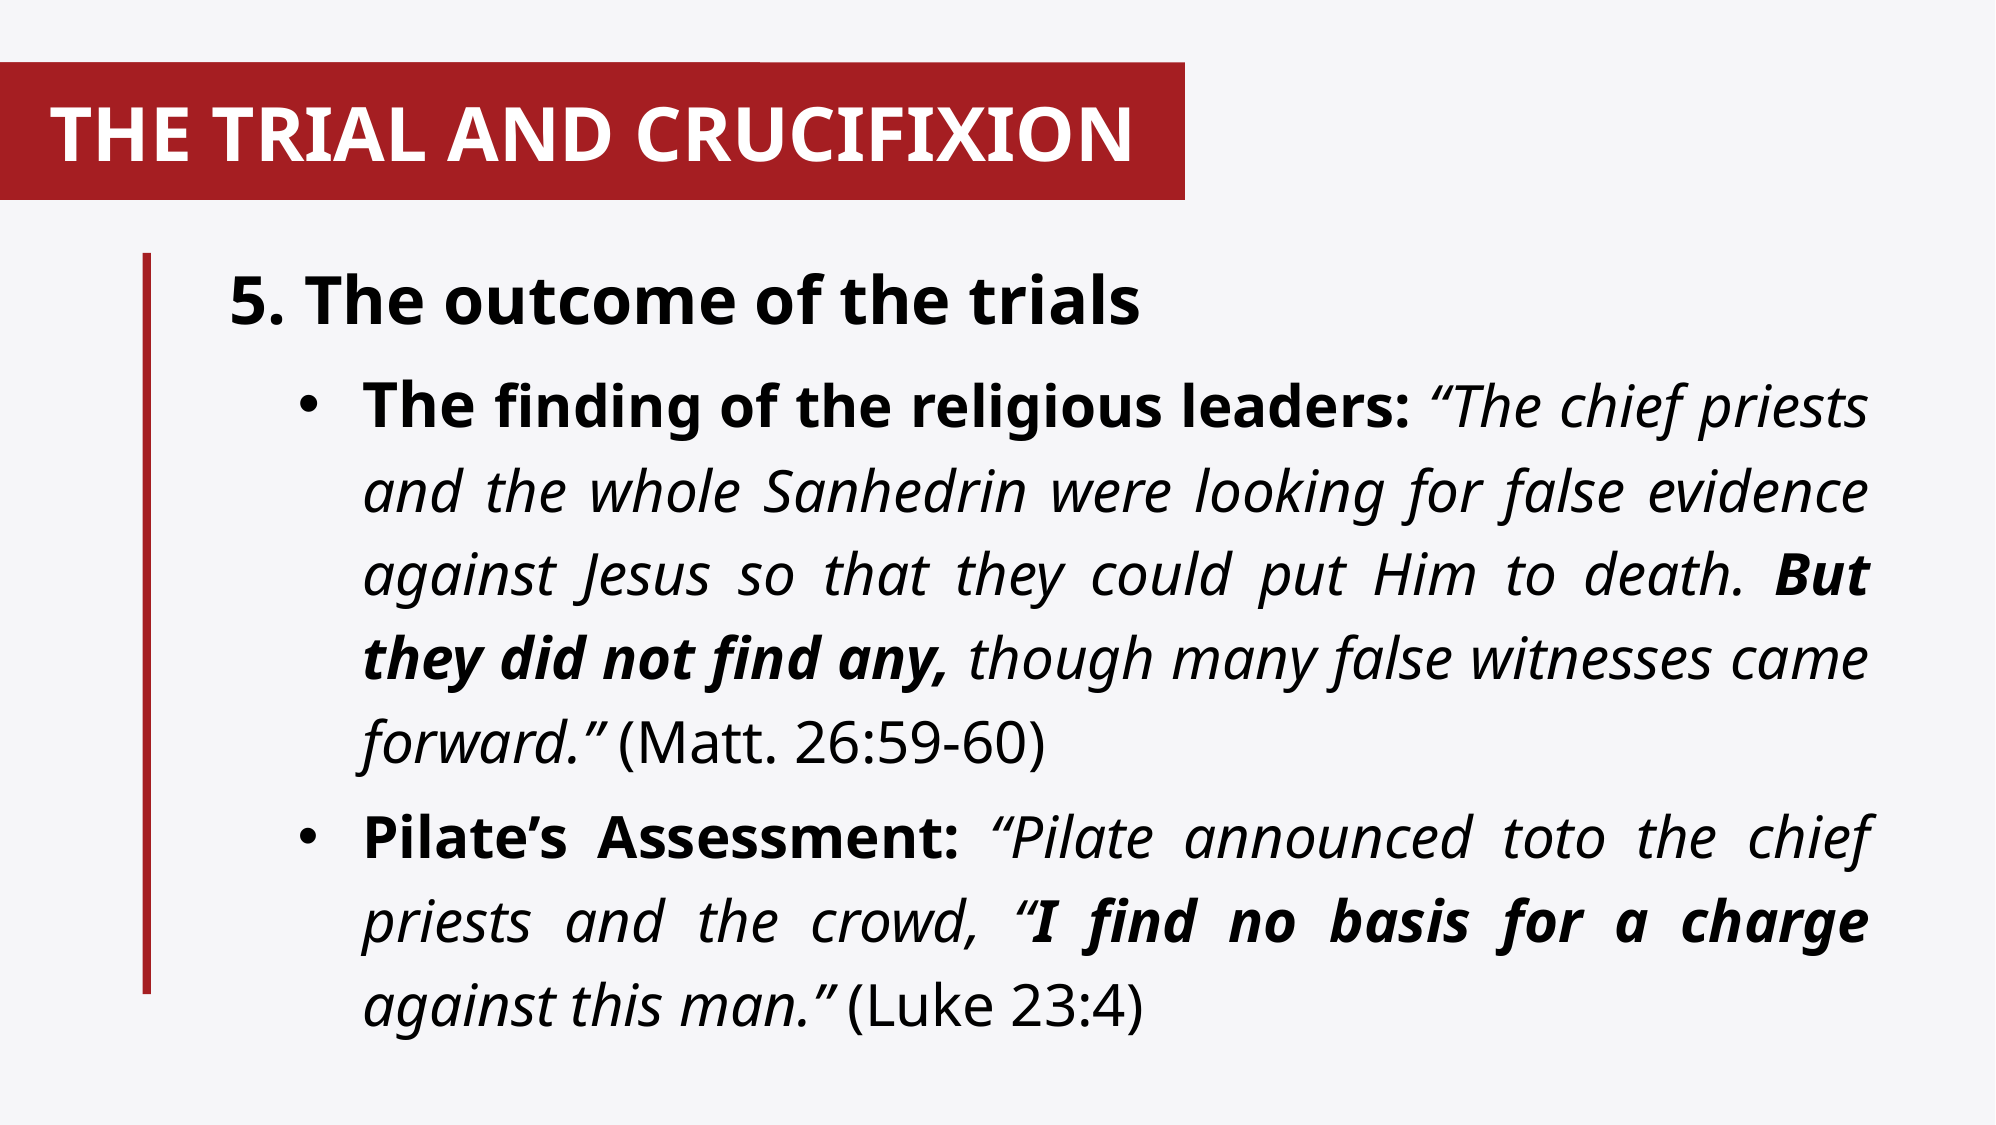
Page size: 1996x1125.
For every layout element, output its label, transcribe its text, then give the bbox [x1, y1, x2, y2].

subtitle 5. The outcome of the trials The finding of the religious leaders: “The chief priests and the whole Sanhedrin were looking for false evidence against Jesus so that they could put Him to death. But they did not find any, though many false witnesses came forward.” (Matt. 26:59-60) Pilate’s Assessment: “Pilate announced toto the chief priests and the crowd, “I find no basis for a charge against this man.” (Luke 23:4) [197, 249, 1885, 1125]
text_box THE TRIAL AND CRUCIFIXION [0, 62, 1185, 200]
